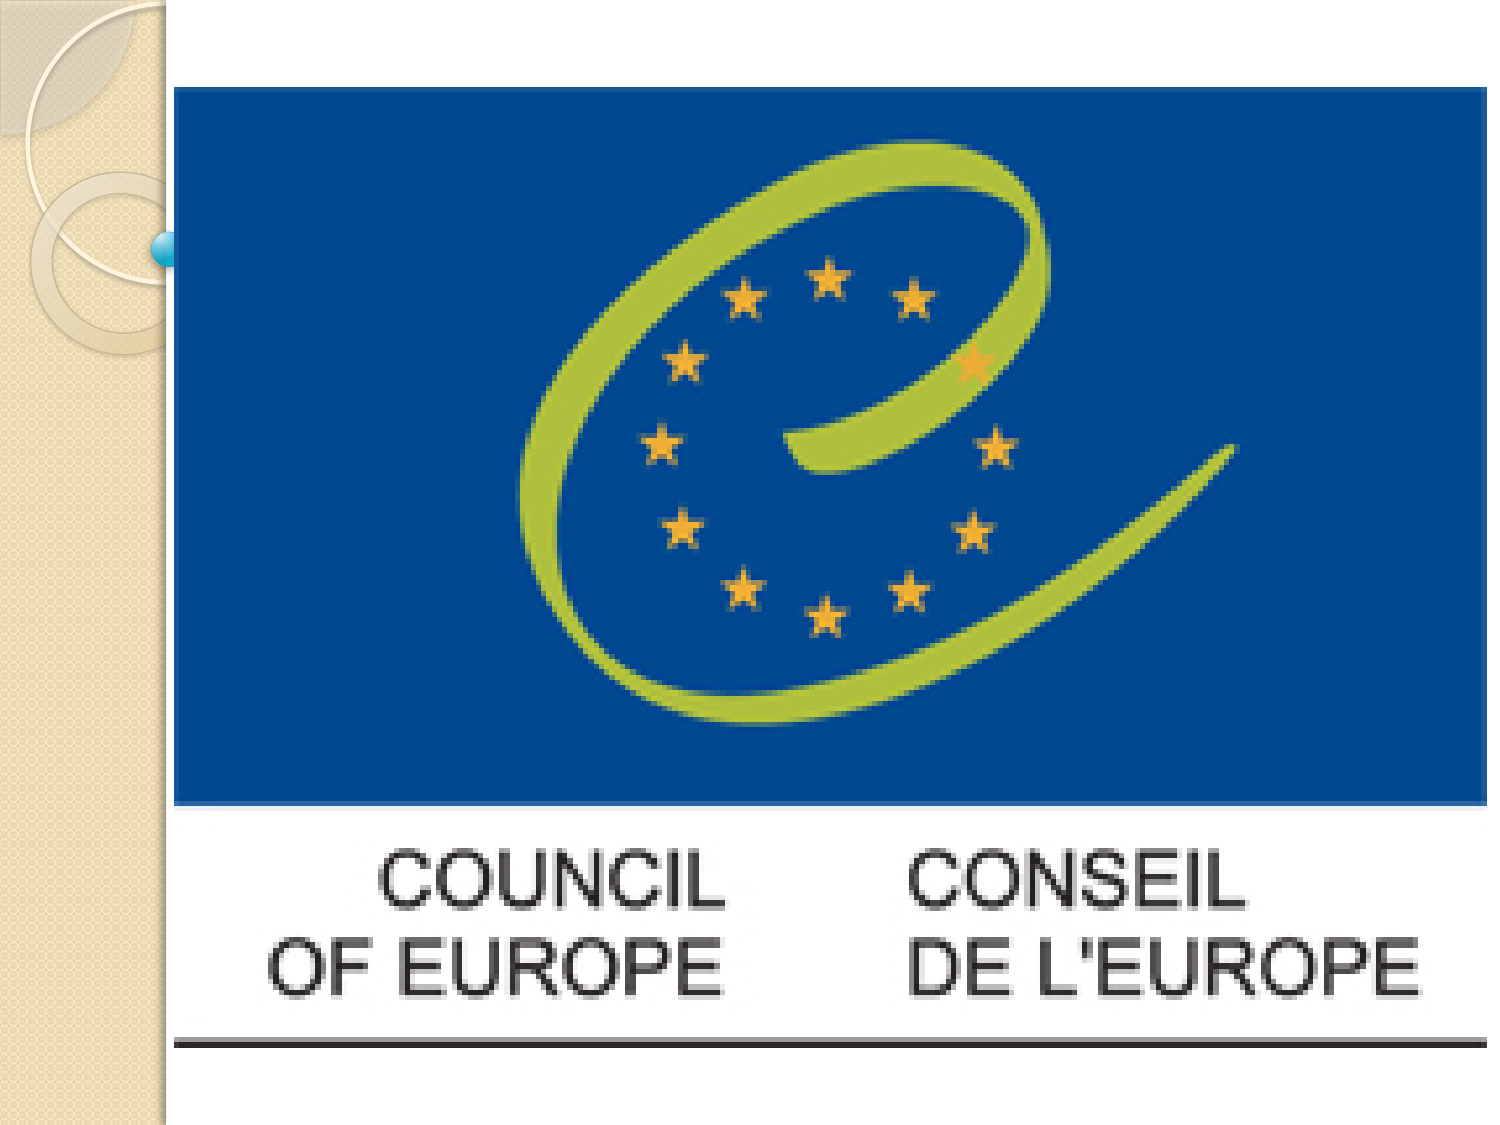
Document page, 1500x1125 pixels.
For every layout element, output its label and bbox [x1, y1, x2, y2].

picture [174, 87, 1487, 1048]
